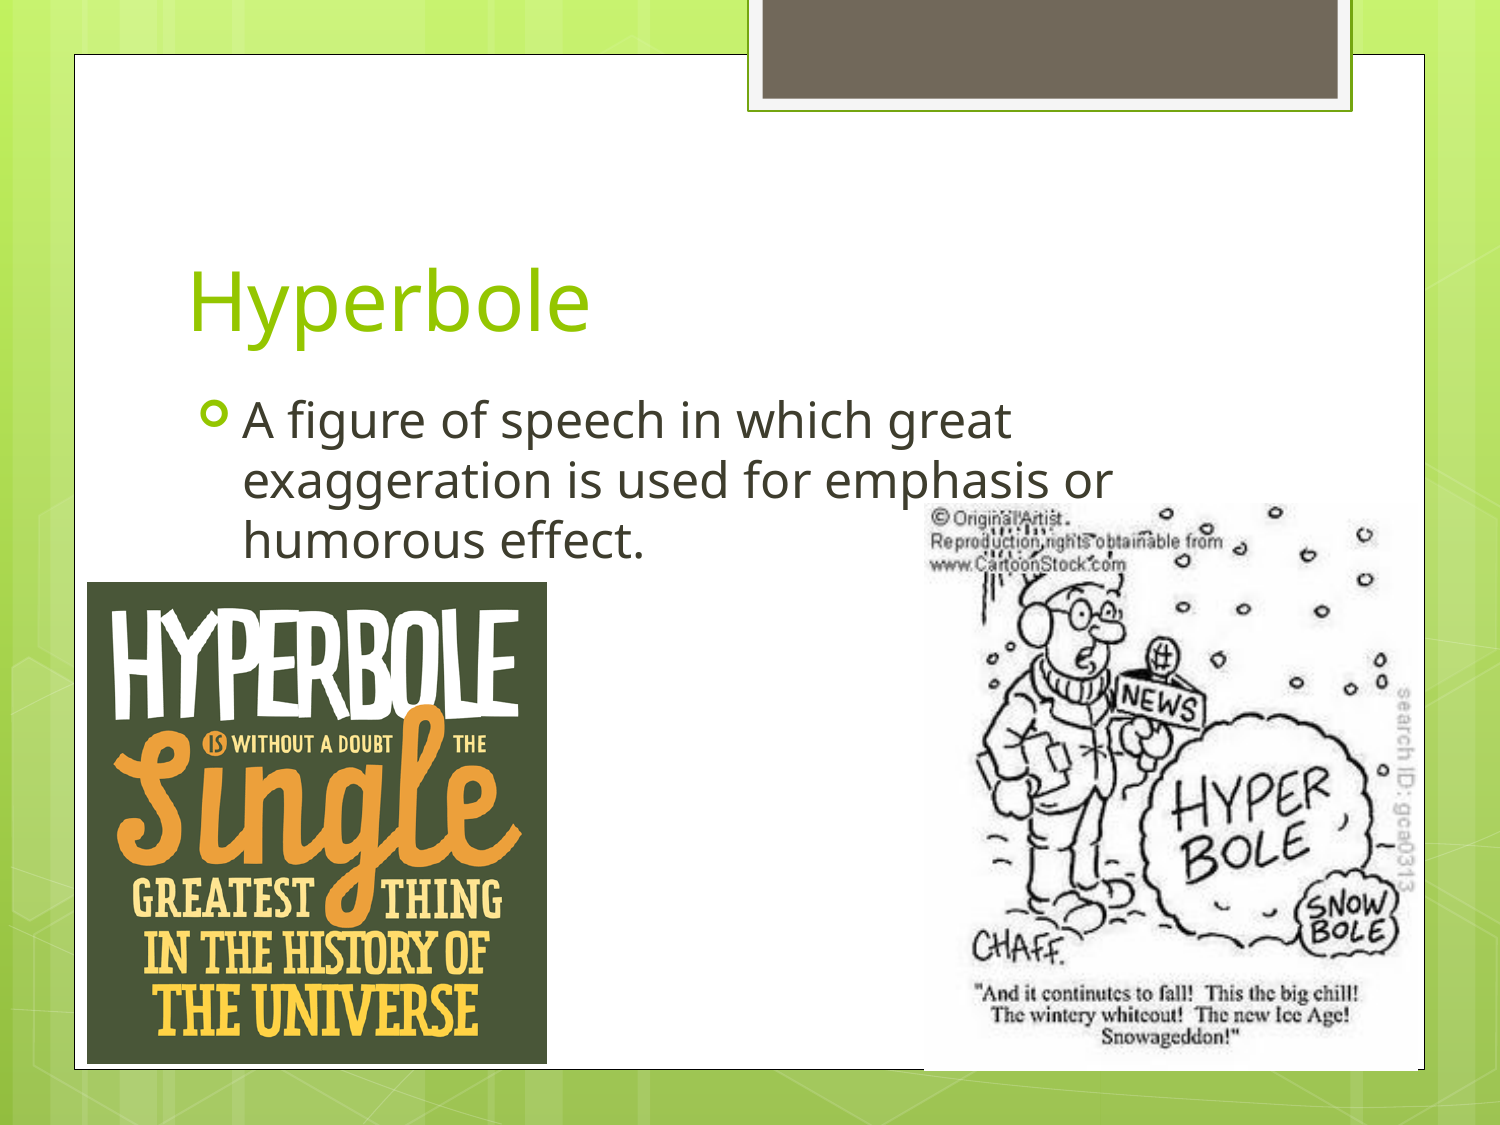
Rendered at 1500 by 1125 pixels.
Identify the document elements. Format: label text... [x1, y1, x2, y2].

picture [87, 582, 547, 1064]
list A figure of speech in which great exaggeration is used for emphasis or humorous effect. [171, 381, 1283, 957]
title Hyperbole [171, 168, 1324, 357]
picture [924, 503, 1418, 1071]
